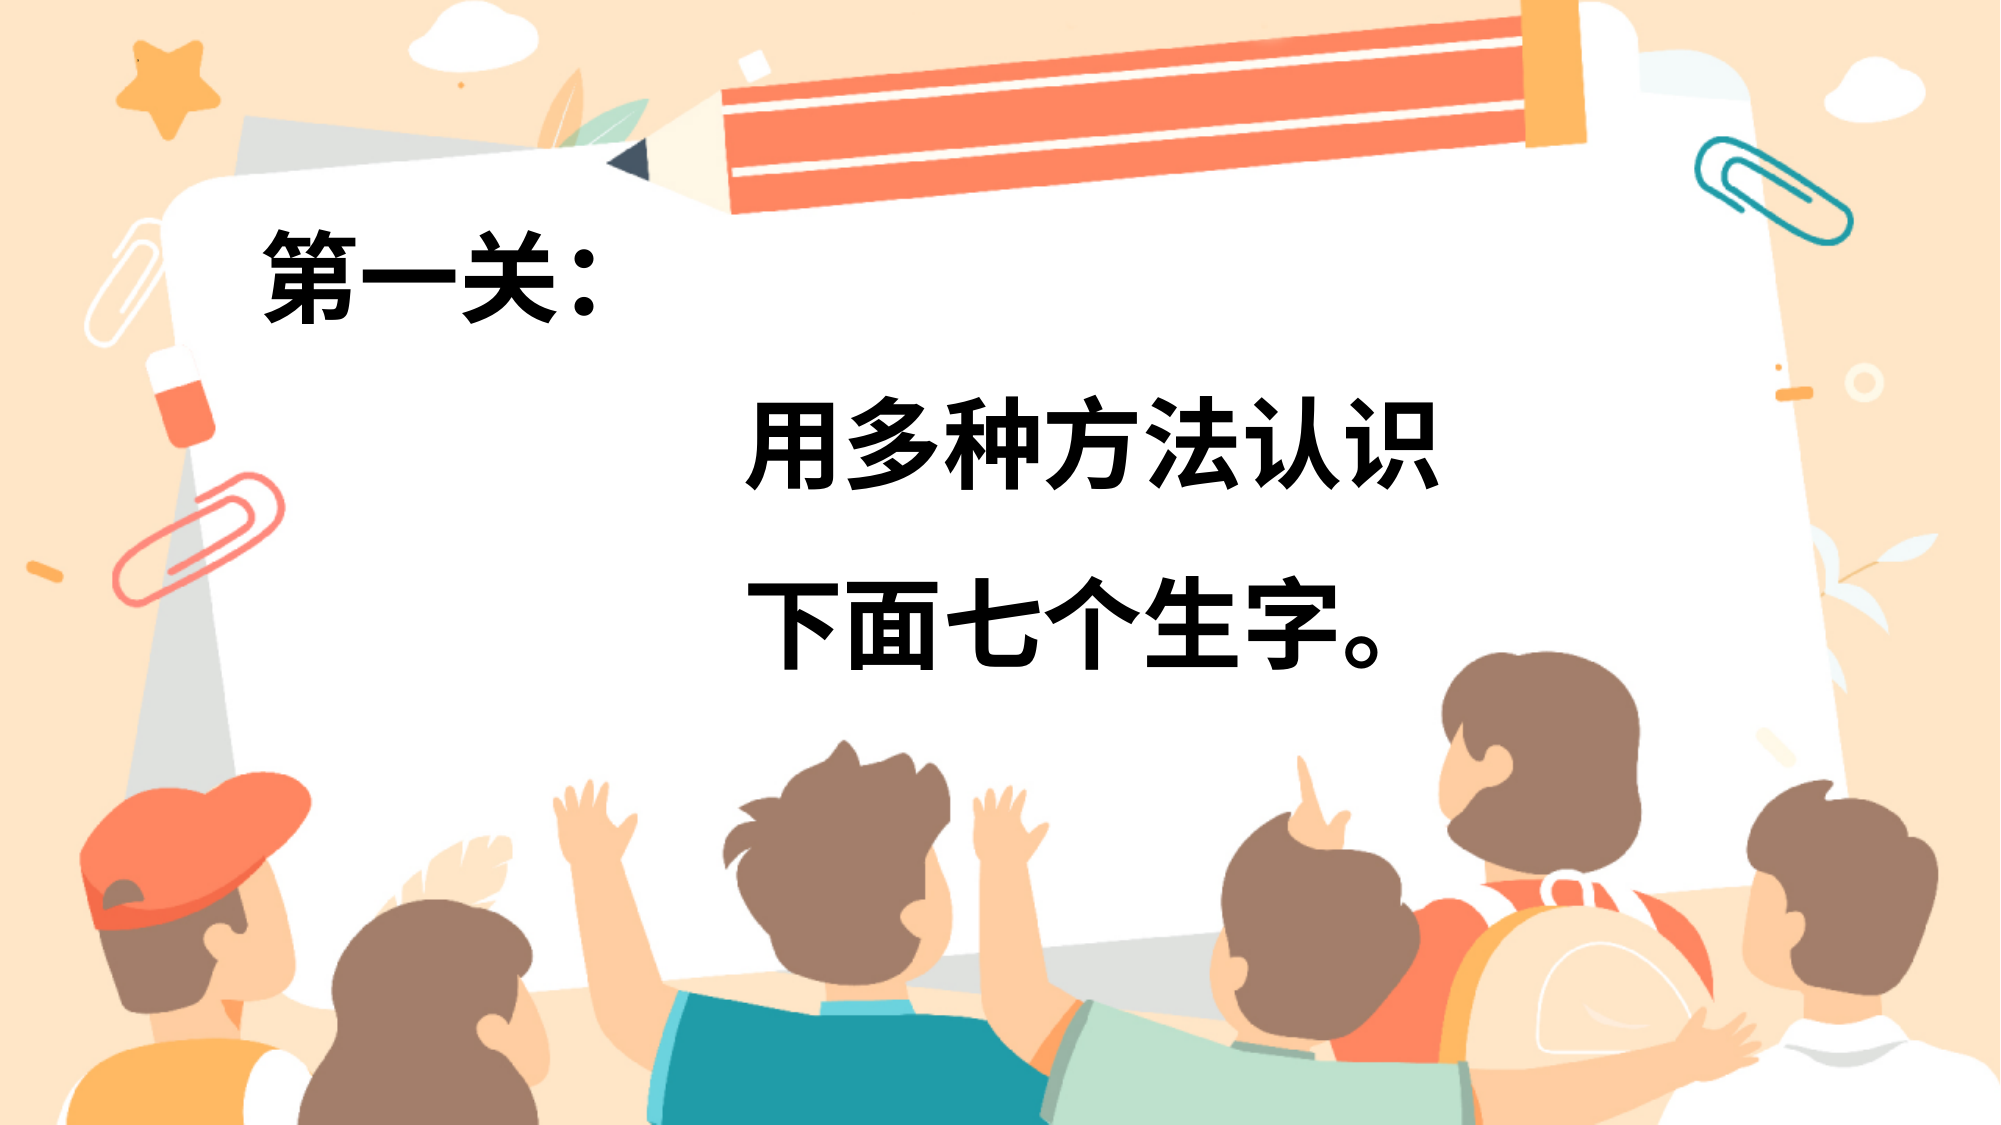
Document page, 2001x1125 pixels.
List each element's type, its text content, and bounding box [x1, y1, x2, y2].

text_box 第一关： [244, 208, 675, 343]
picture [0, 0, 2001, 1125]
title 用多种方法认识下面七个生字。 [728, 314, 1473, 800]
